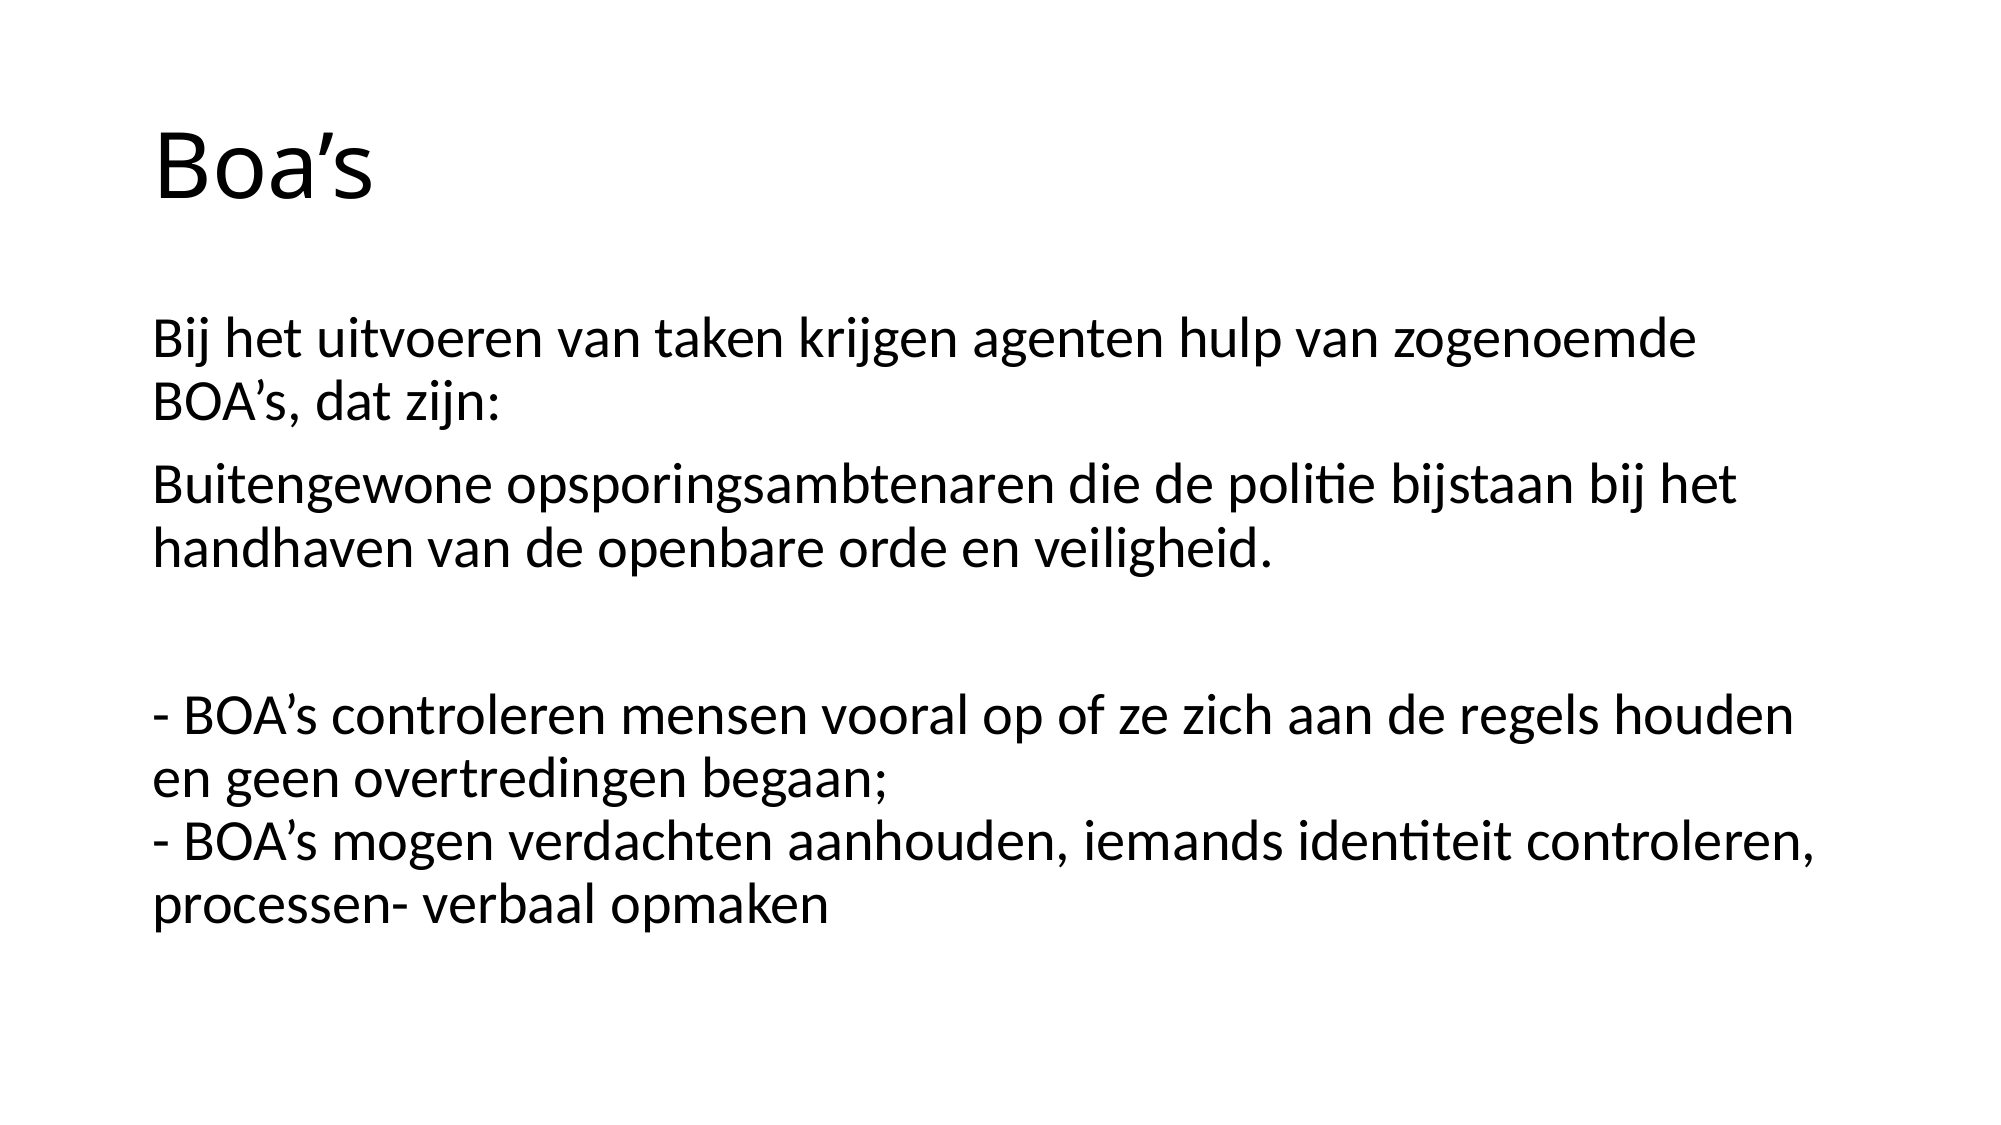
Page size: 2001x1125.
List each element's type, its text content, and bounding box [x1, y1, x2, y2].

list Bij het uitvoeren van taken krijgen agenten hulp van zogenoemde BOA’s, dat zijn: Buitengewone opsporingsambtenaren die de politie bijstaan bij het handhaven van de openbare orde en veiligheid. - BOA’s controleren mensen vooral op of ze zich aan de regels houden en geen overtredingen begaan; - BOA’s mogen verdachten aanhouden, iemands identiteit controleren, processen- verbaal opmaken [137, 299, 1863, 1014]
title Boa’s [137, 59, 1863, 278]
